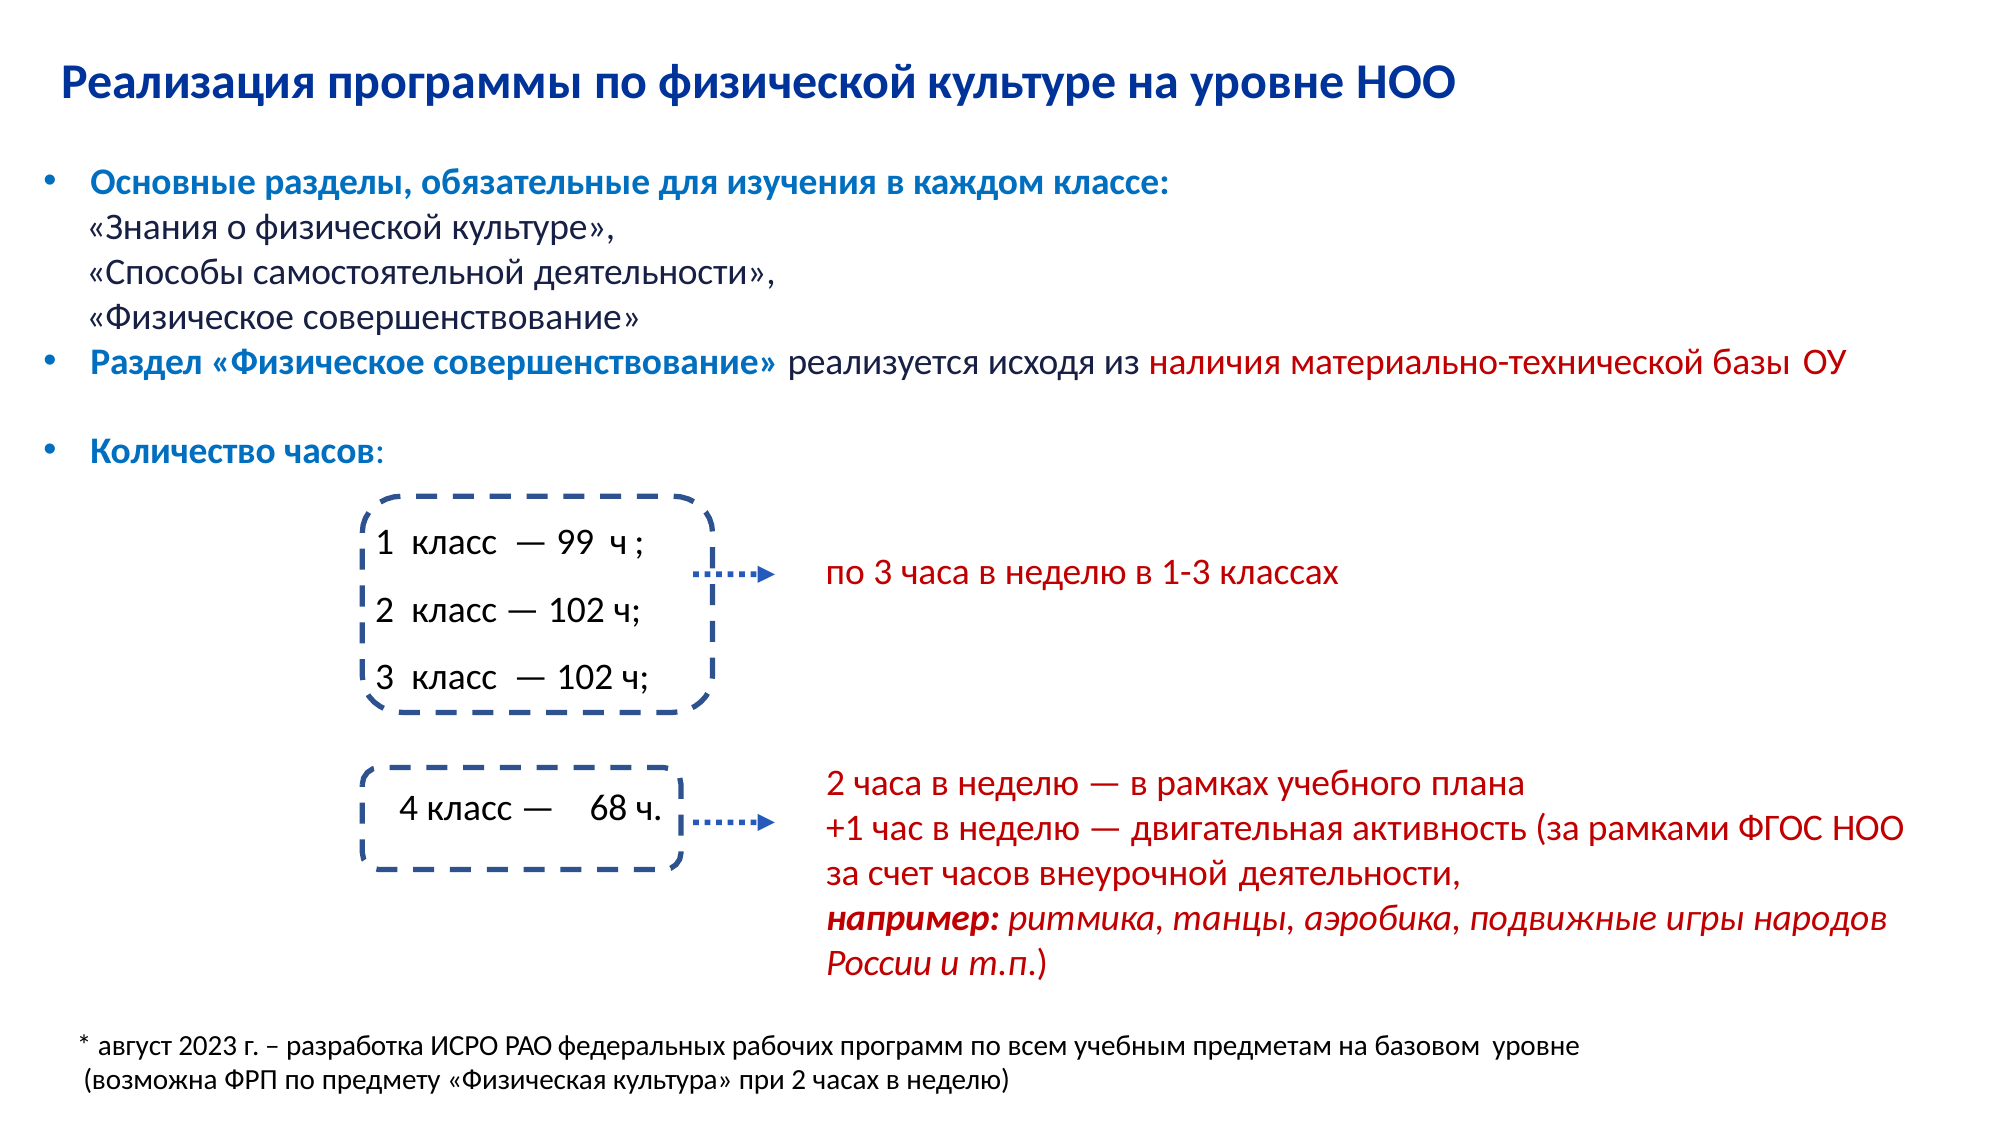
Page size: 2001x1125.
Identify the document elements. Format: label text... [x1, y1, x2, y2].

text_box [362, 496, 713, 713]
text_box [693, 571, 699, 578]
text_box [716, 571, 722, 578]
text_box [704, 819, 711, 826]
text_box [750, 813, 775, 832]
text_box по 3 часа в неделю в 1-3 классах [823, 545, 1345, 593]
text_box [739, 819, 745, 826]
text_box класс — 99 ч; класс — 102 ч; класс — 102 ч; [373, 492, 725, 698]
text_box [727, 819, 734, 826]
text_box [704, 571, 711, 578]
text_box Основные разделы, обязательные для изучения в каждом классе: «Знания о физической культуре», «Способы самостоятельной деятельности», «Физическое совершенствование» Раздел «Физическое совершенствование» реализуется исходя из наличия материально-технической базы ОУ Количество часов: [41, 154, 1862, 471]
text_box 2 часа в неделю — в рамках учебного плана +1 час в неделю — двигательная активность (за рамками ФГОС НОО за счет часов внеурочной деятельности, например: ритмика, танцы, аэробика, подвижные игры народов России и т.п.) [823, 756, 1917, 984]
text_box [716, 819, 722, 826]
text_box [362, 767, 682, 870]
text_box * август 2023 г. – разработка ИСРО РАО федеральных рабочих программ по всем учебным предметам на базовом уровне (возможна ФРП по предмету «Физическая культура» при 2 часах в неделю) [74, 1023, 1592, 1096]
text_box [693, 819, 699, 826]
text_box [750, 565, 775, 583]
title Реализация программы по физической культуре на уровне НОО [59, 46, 1467, 154]
text_box [739, 571, 745, 578]
text_box [727, 571, 734, 578]
